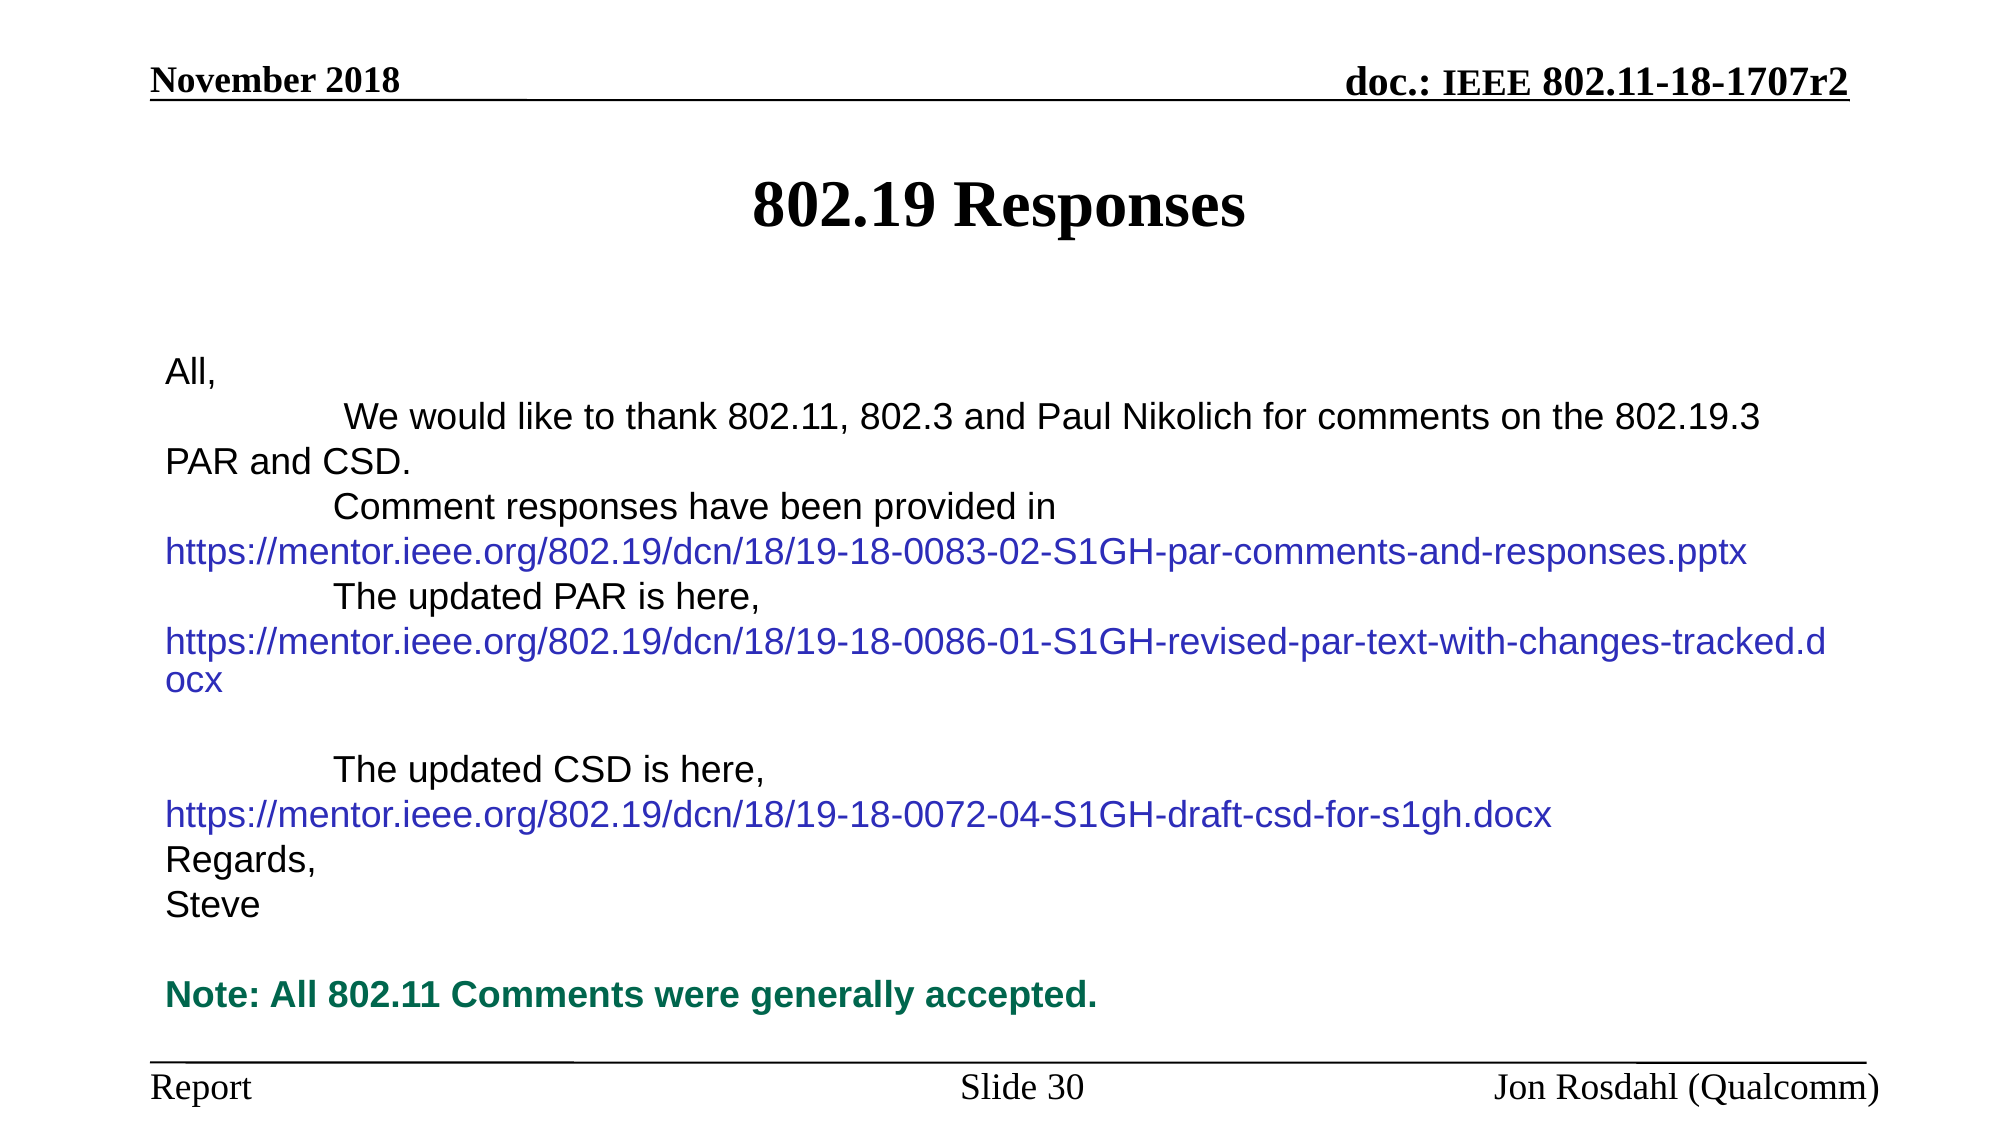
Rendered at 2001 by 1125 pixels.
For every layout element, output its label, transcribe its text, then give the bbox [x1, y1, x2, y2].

title 802.19 Responses [149, 112, 1850, 288]
footer Jon Rosdahl (Qualcomm) [1436, 1061, 1881, 1108]
list All, We would like to thank 802.11, 802.3 and Paul Nikolich for comments on the 802.19.3 PAR and CSD. Comment responses have been provided in https://mentor.ieee.org/802.19/dcn/18/19-18-0083-02-S1GH-par-comments-and-responses.pptx The updated PAR is here, https://mentor.ieee.org/802.19/dcn/18/19-18-0086-01-S1GH-revised-par-text-with-changes-tracked.docx The updated CSD is here, https://mentor.ieee.org/802.19/dcn/18/19-18-0072-04-S1GH-draft-csd-for-s1gh.docx Regards, Steve Note: All 802.11 Comments were generally accepted. [149, 335, 1850, 989]
slide_number Slide 30 [950, 1061, 1095, 1125]
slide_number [149, 49, 431, 100]
